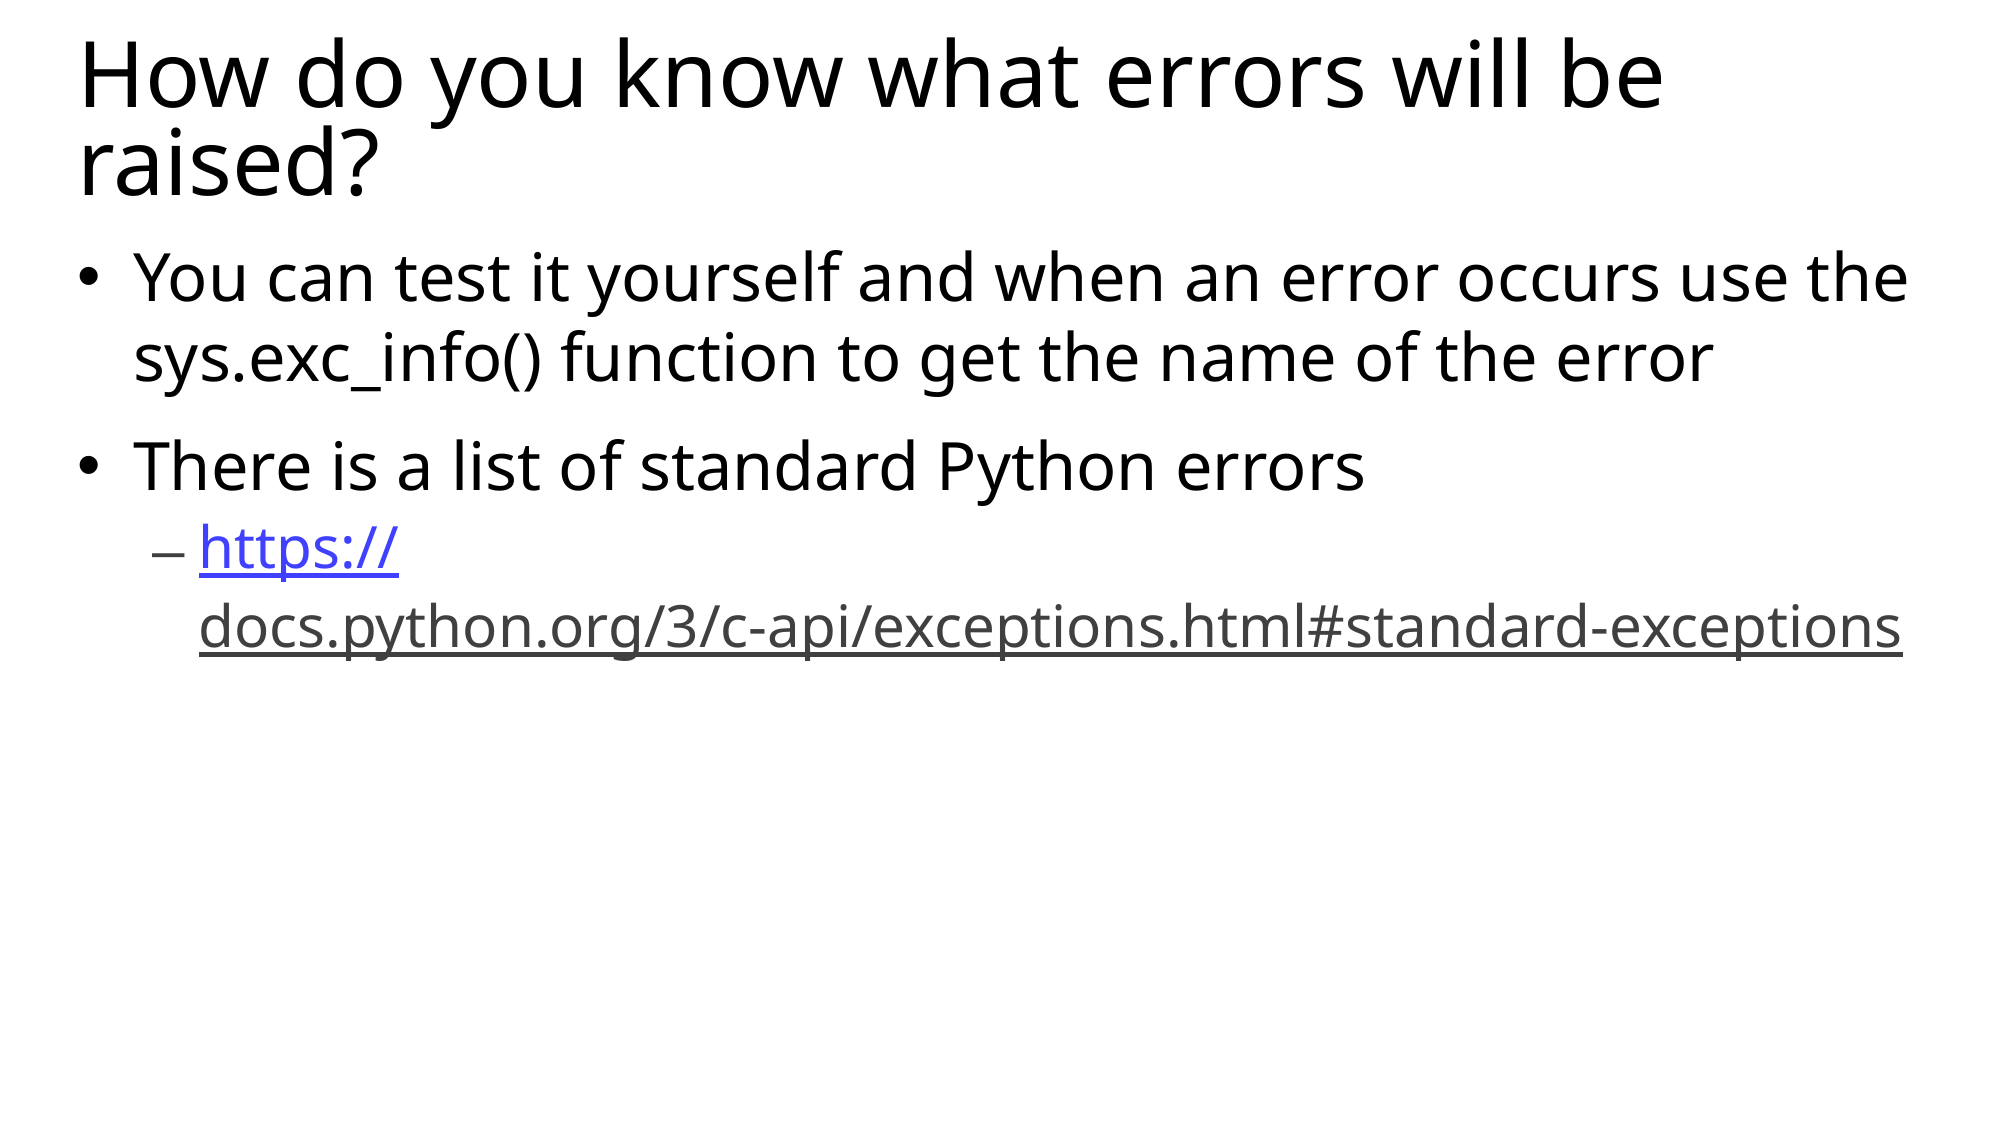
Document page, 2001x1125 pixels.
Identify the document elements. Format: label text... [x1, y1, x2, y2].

list You can test it yourself and when an error occurs use the sys.exc_info() function to get the name of the error There is a list of standard Python errors https://docs.python.org/3/c-api/exceptions.html#standard-exceptions [62, 227, 1953, 1096]
title How do you know what errors will be raised? [62, 29, 1953, 205]
